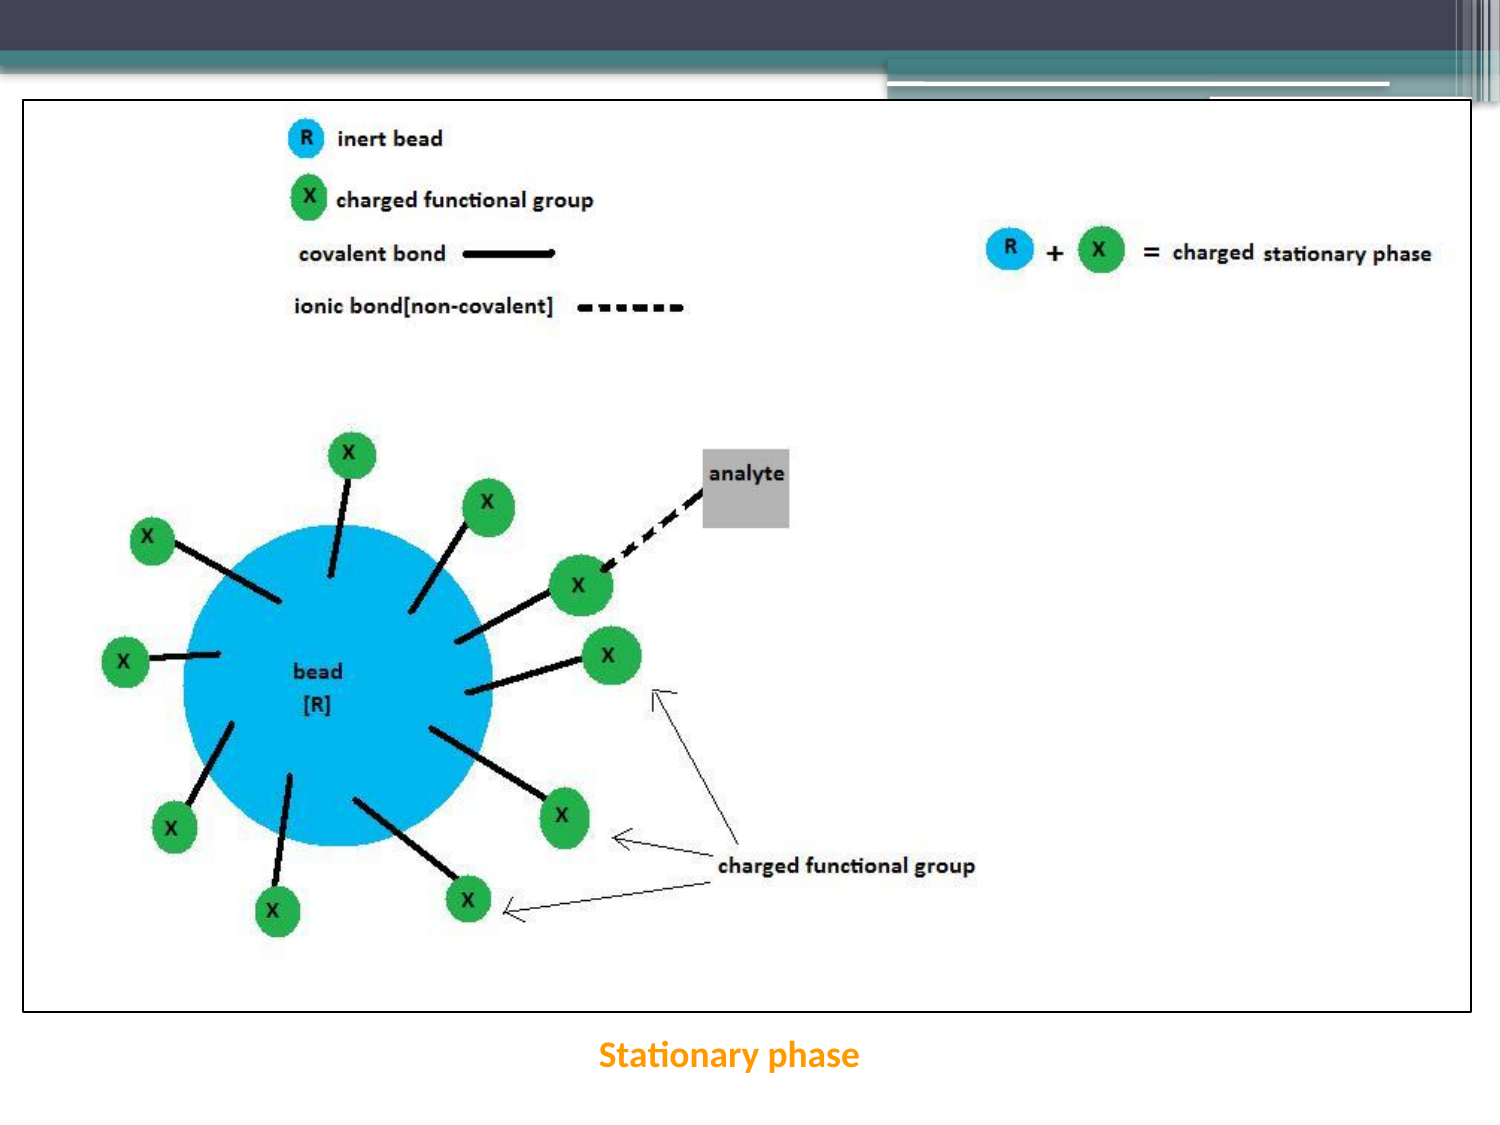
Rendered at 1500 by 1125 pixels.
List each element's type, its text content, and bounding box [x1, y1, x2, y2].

text_box Stationary phase [573, 1023, 876, 1083]
picture [23, 100, 1471, 1012]
